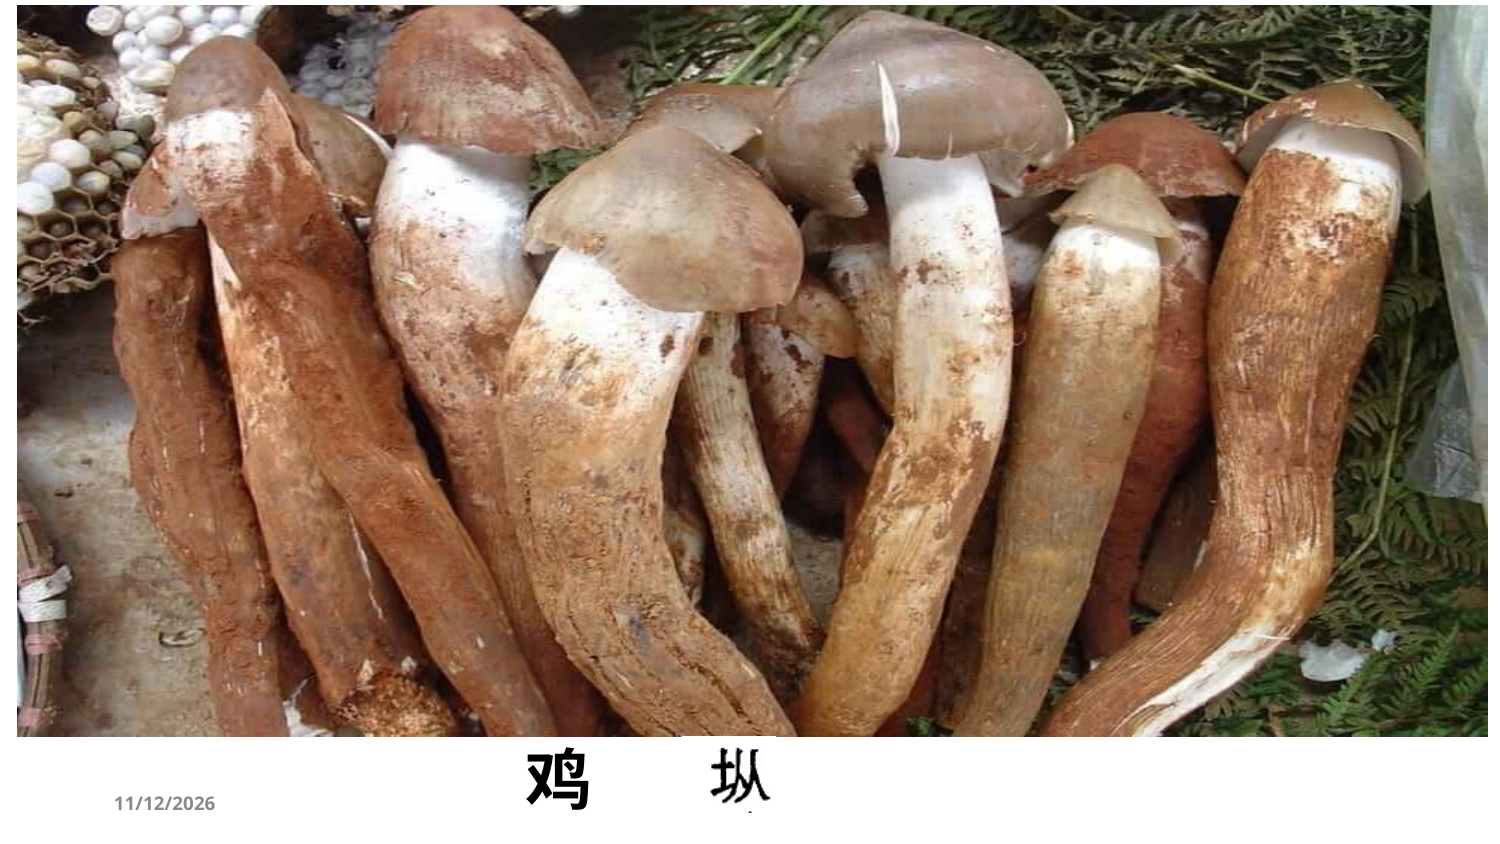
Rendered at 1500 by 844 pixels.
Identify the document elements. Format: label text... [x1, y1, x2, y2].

text_box 鸡 [407, 744, 708, 823]
picture [17, 5, 1488, 813]
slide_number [103, 781, 441, 827]
